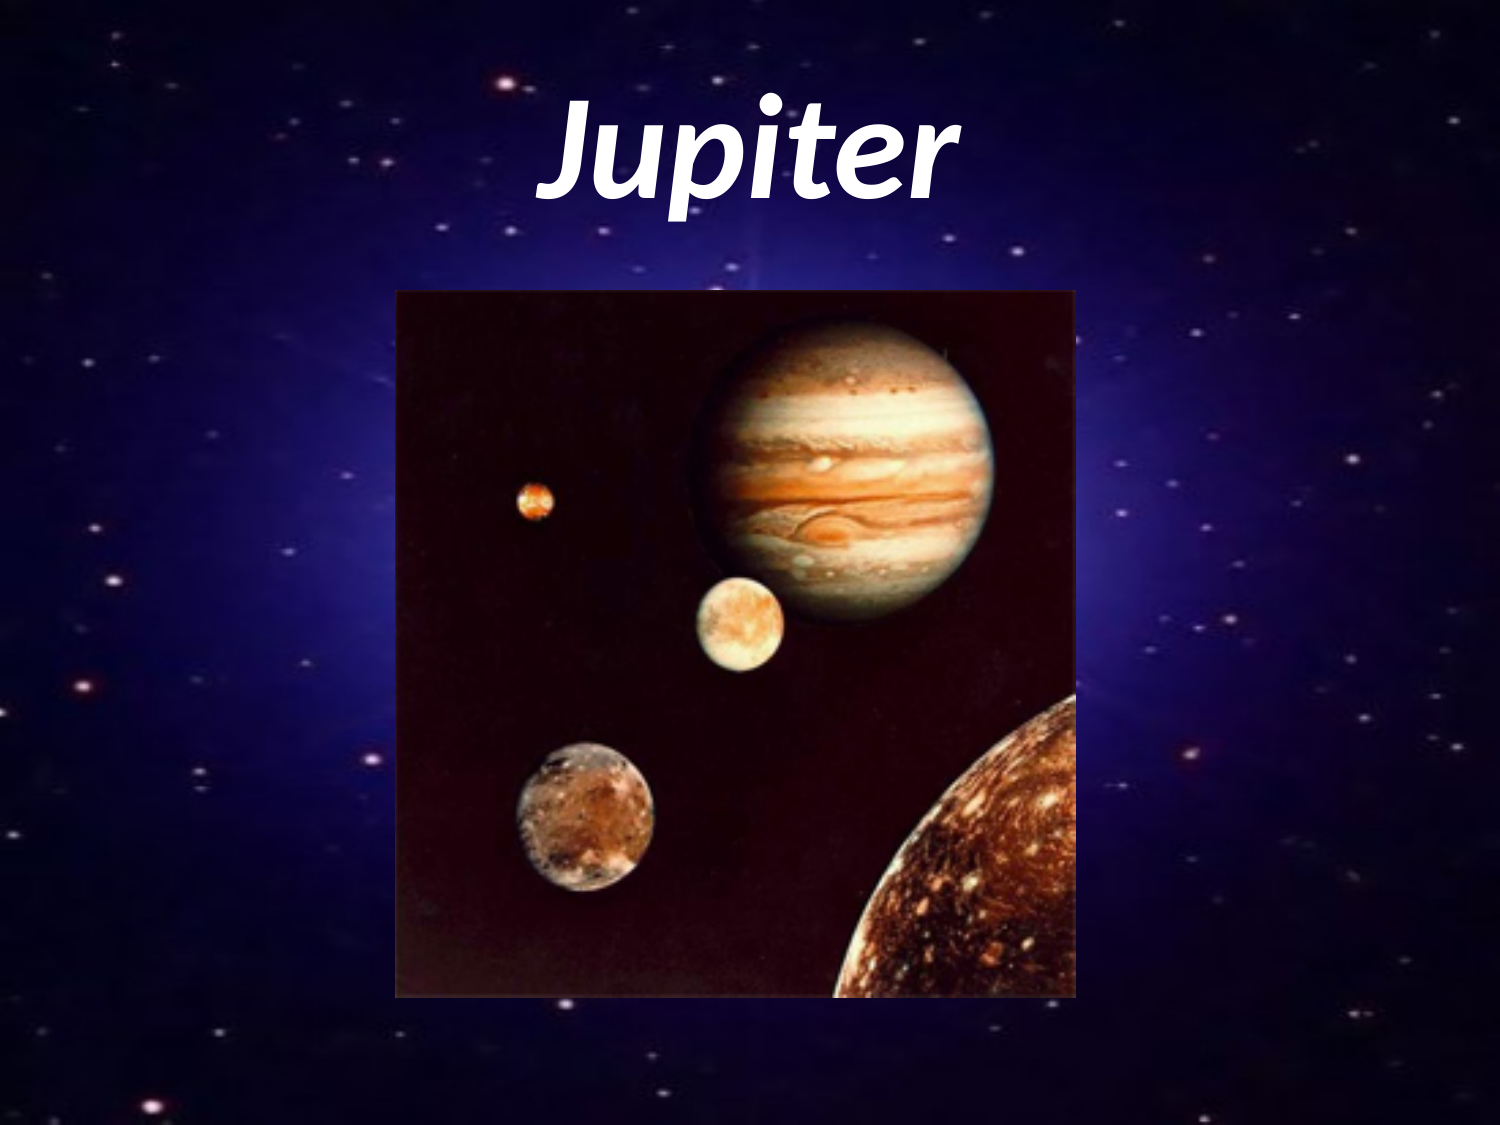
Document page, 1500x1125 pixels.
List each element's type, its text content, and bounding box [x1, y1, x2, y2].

picture [0, 0, 1500, 1125]
title Jupiter [75, 45, 1425, 233]
